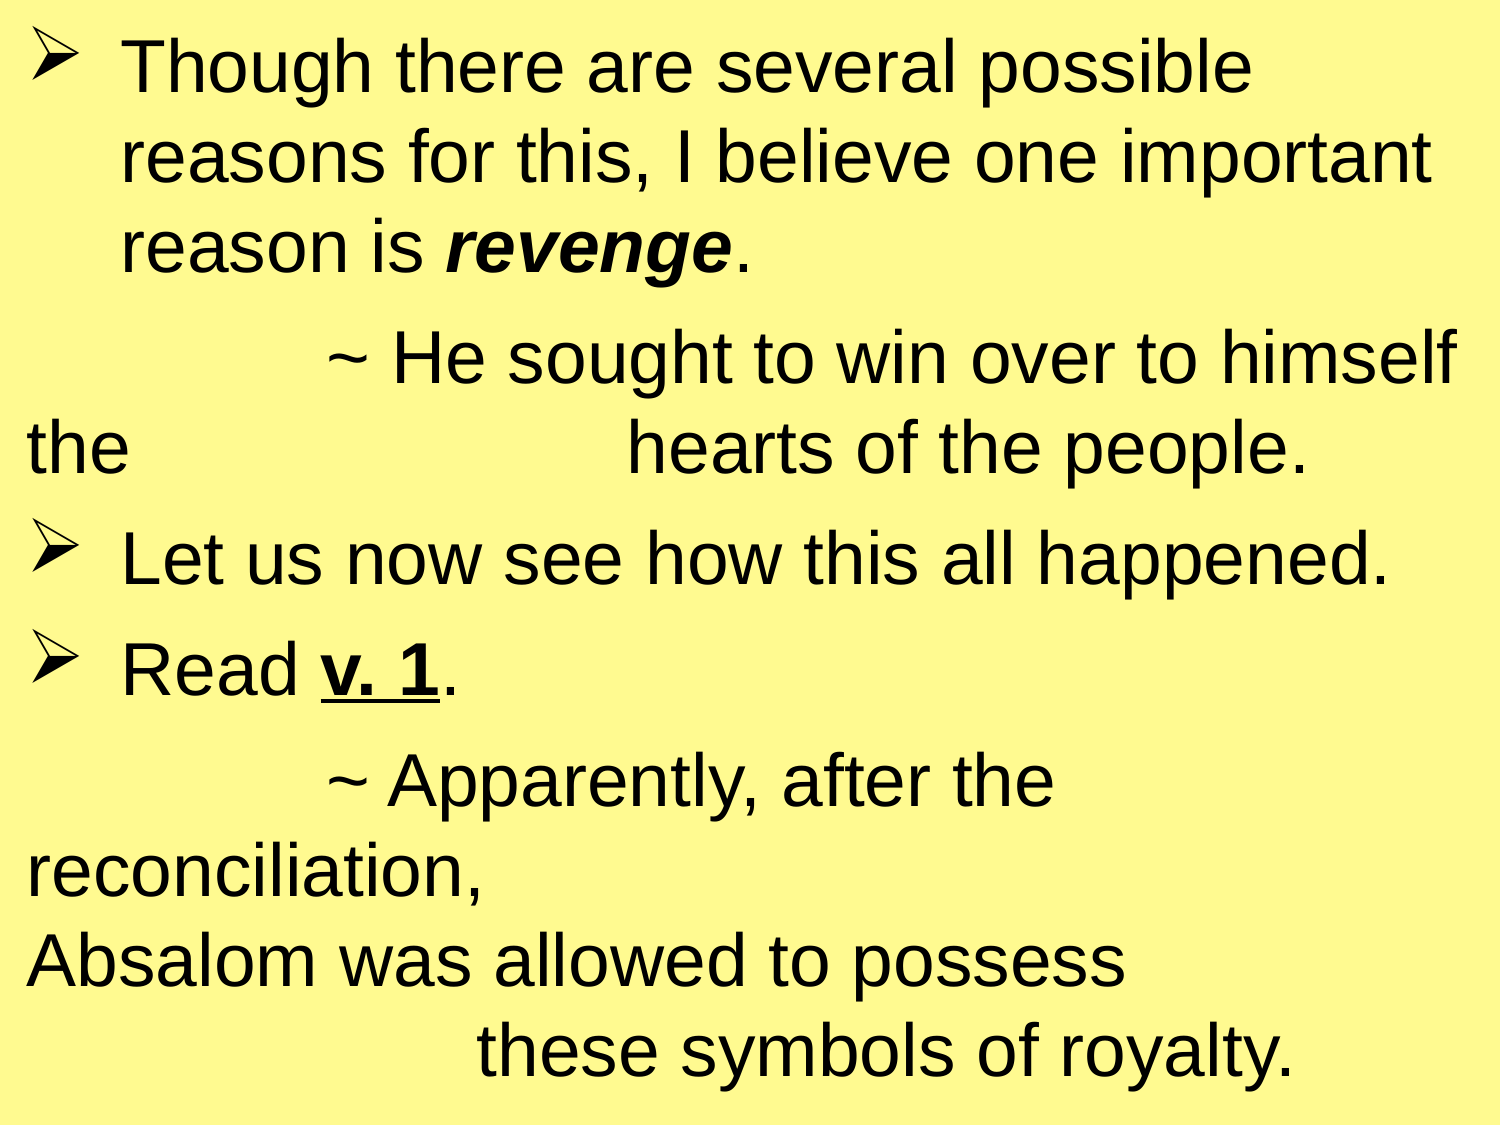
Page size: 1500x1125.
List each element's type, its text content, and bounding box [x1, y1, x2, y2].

subtitle Though there are several possible reasons for this, I believe one important reason is revenge. ~ He sought to win over to himself the hearts of the people. Let us now see how this all happened. Read v. 1. ~ Apparently, after the reconciliation, Absalom was allowed to possess these symbols of royalty. [11, 10, 1484, 1115]
